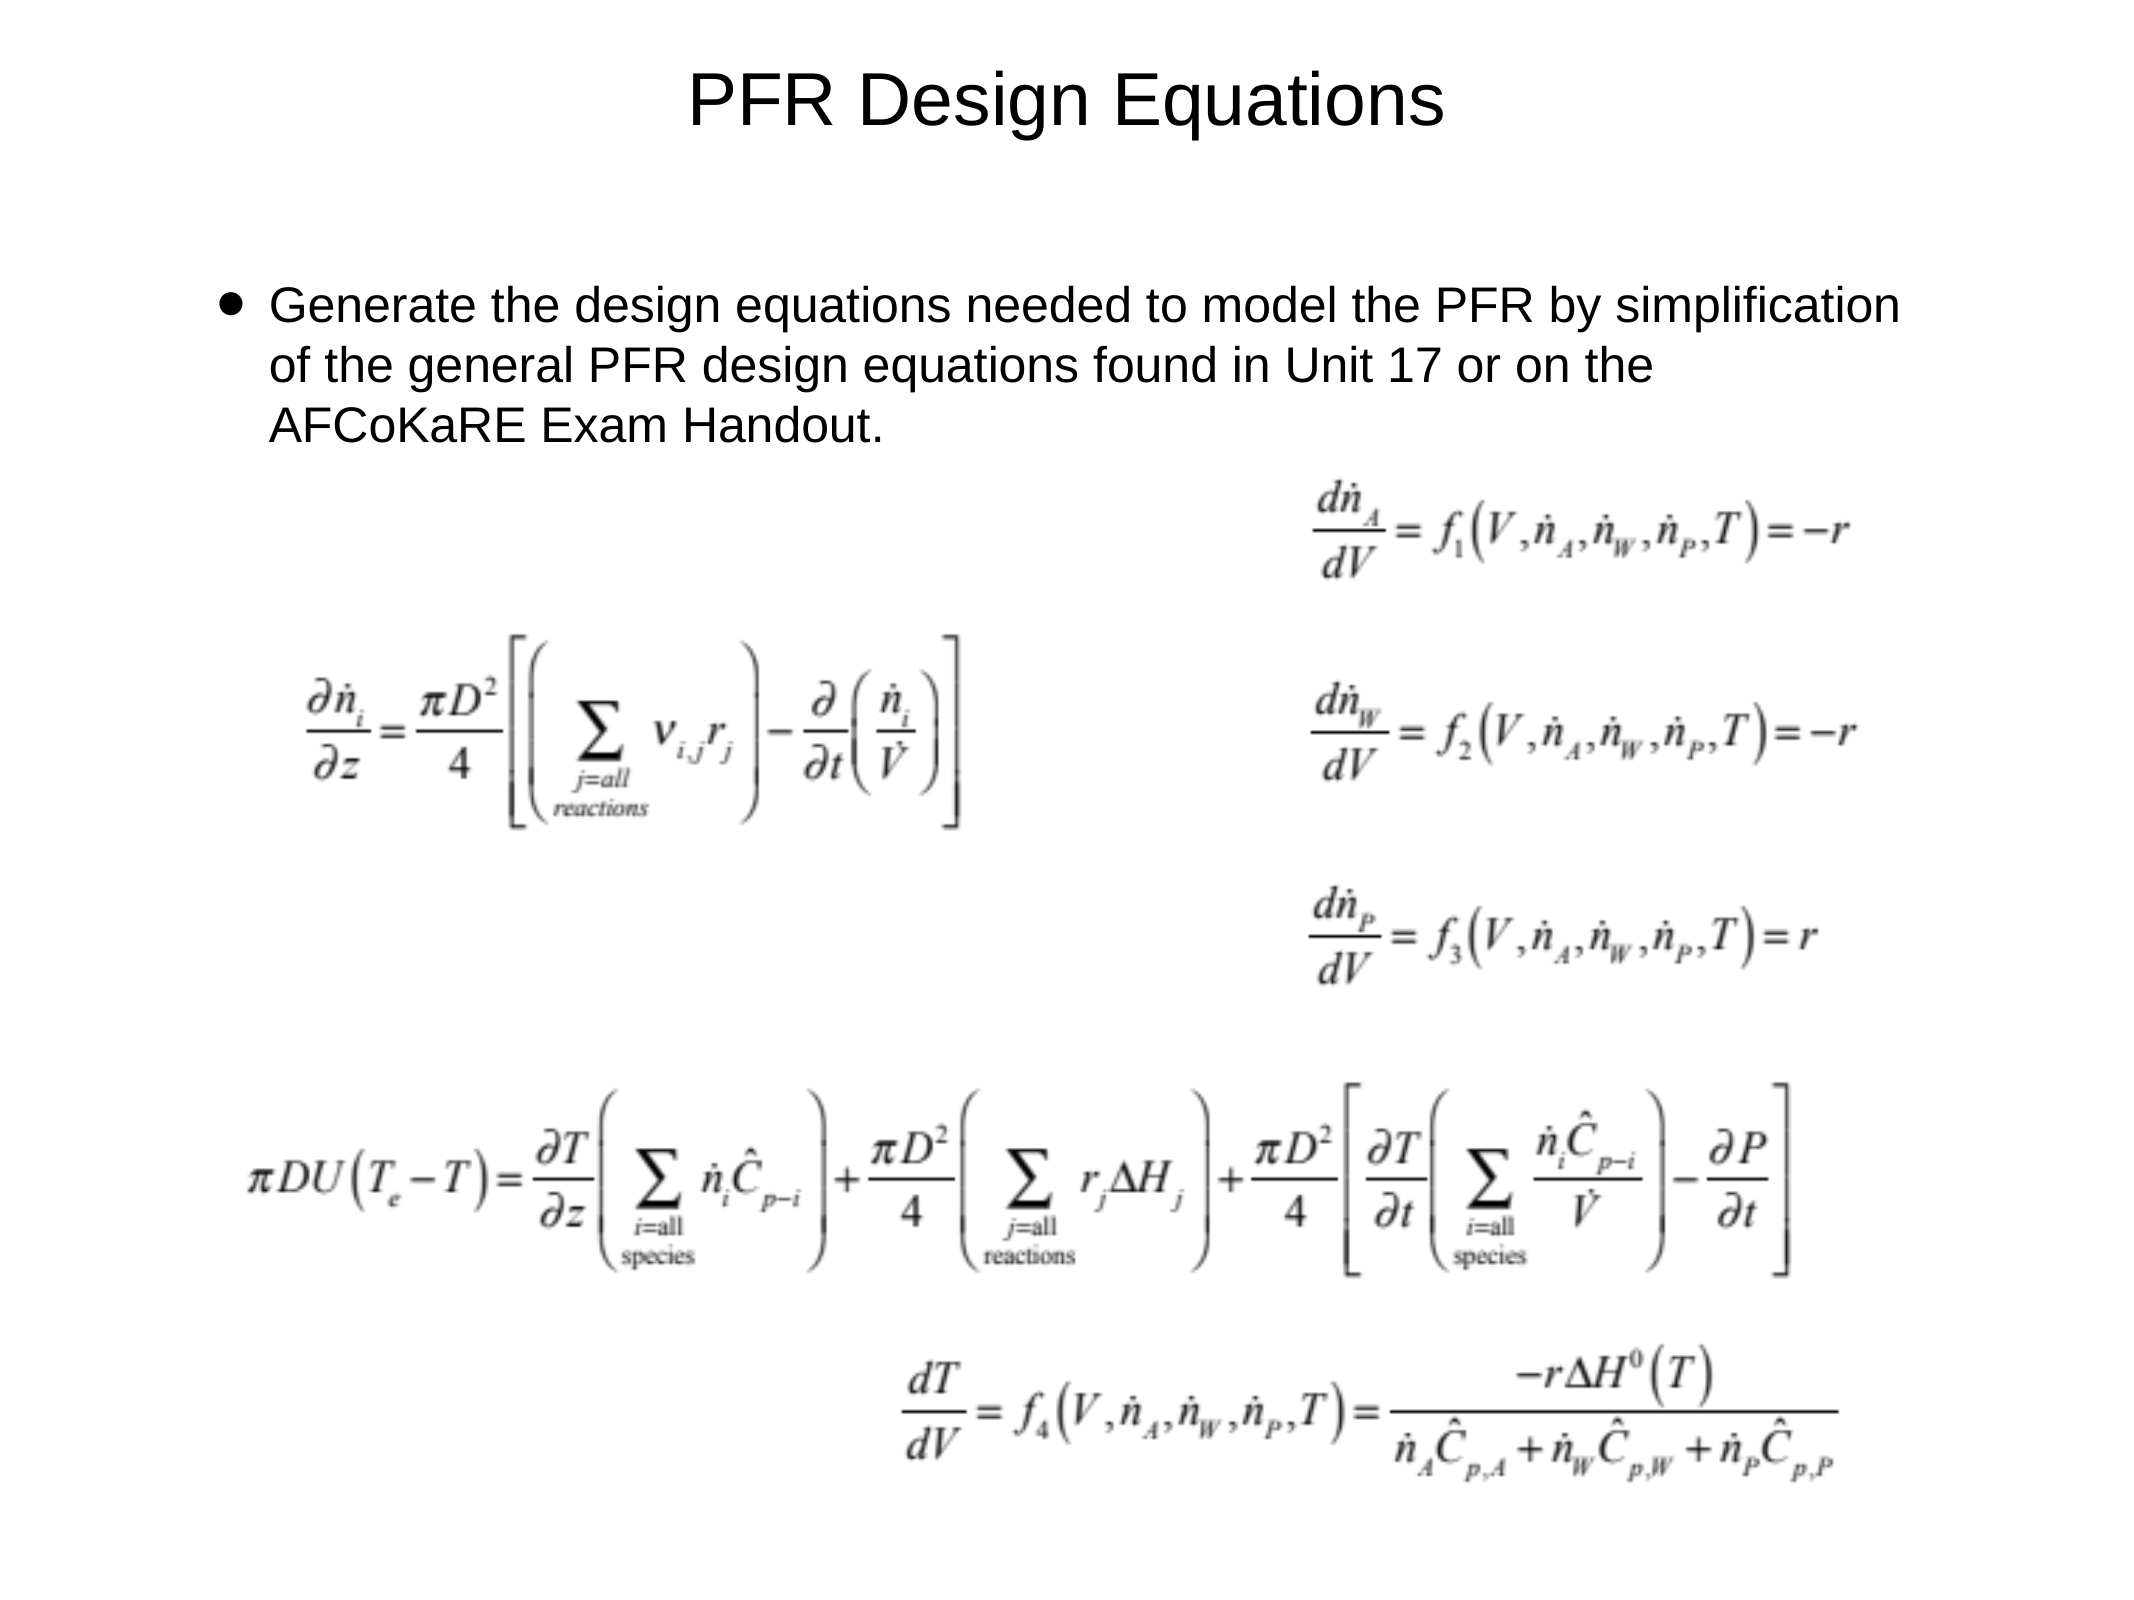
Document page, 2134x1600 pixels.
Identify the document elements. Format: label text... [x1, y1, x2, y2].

picture [243, 1075, 1795, 1280]
picture [1307, 464, 1854, 588]
picture [1303, 870, 1828, 994]
list Generate the design equations needed to model the PFR by simplification of the general PFR design equations found in Unit 17 or on the AFCoKaRE Exam Handout. [208, 264, 1925, 494]
title PFR Design Equations [208, 41, 1925, 250]
picture [897, 1337, 1842, 1491]
picture [299, 626, 965, 832]
picture [1305, 666, 1863, 790]
